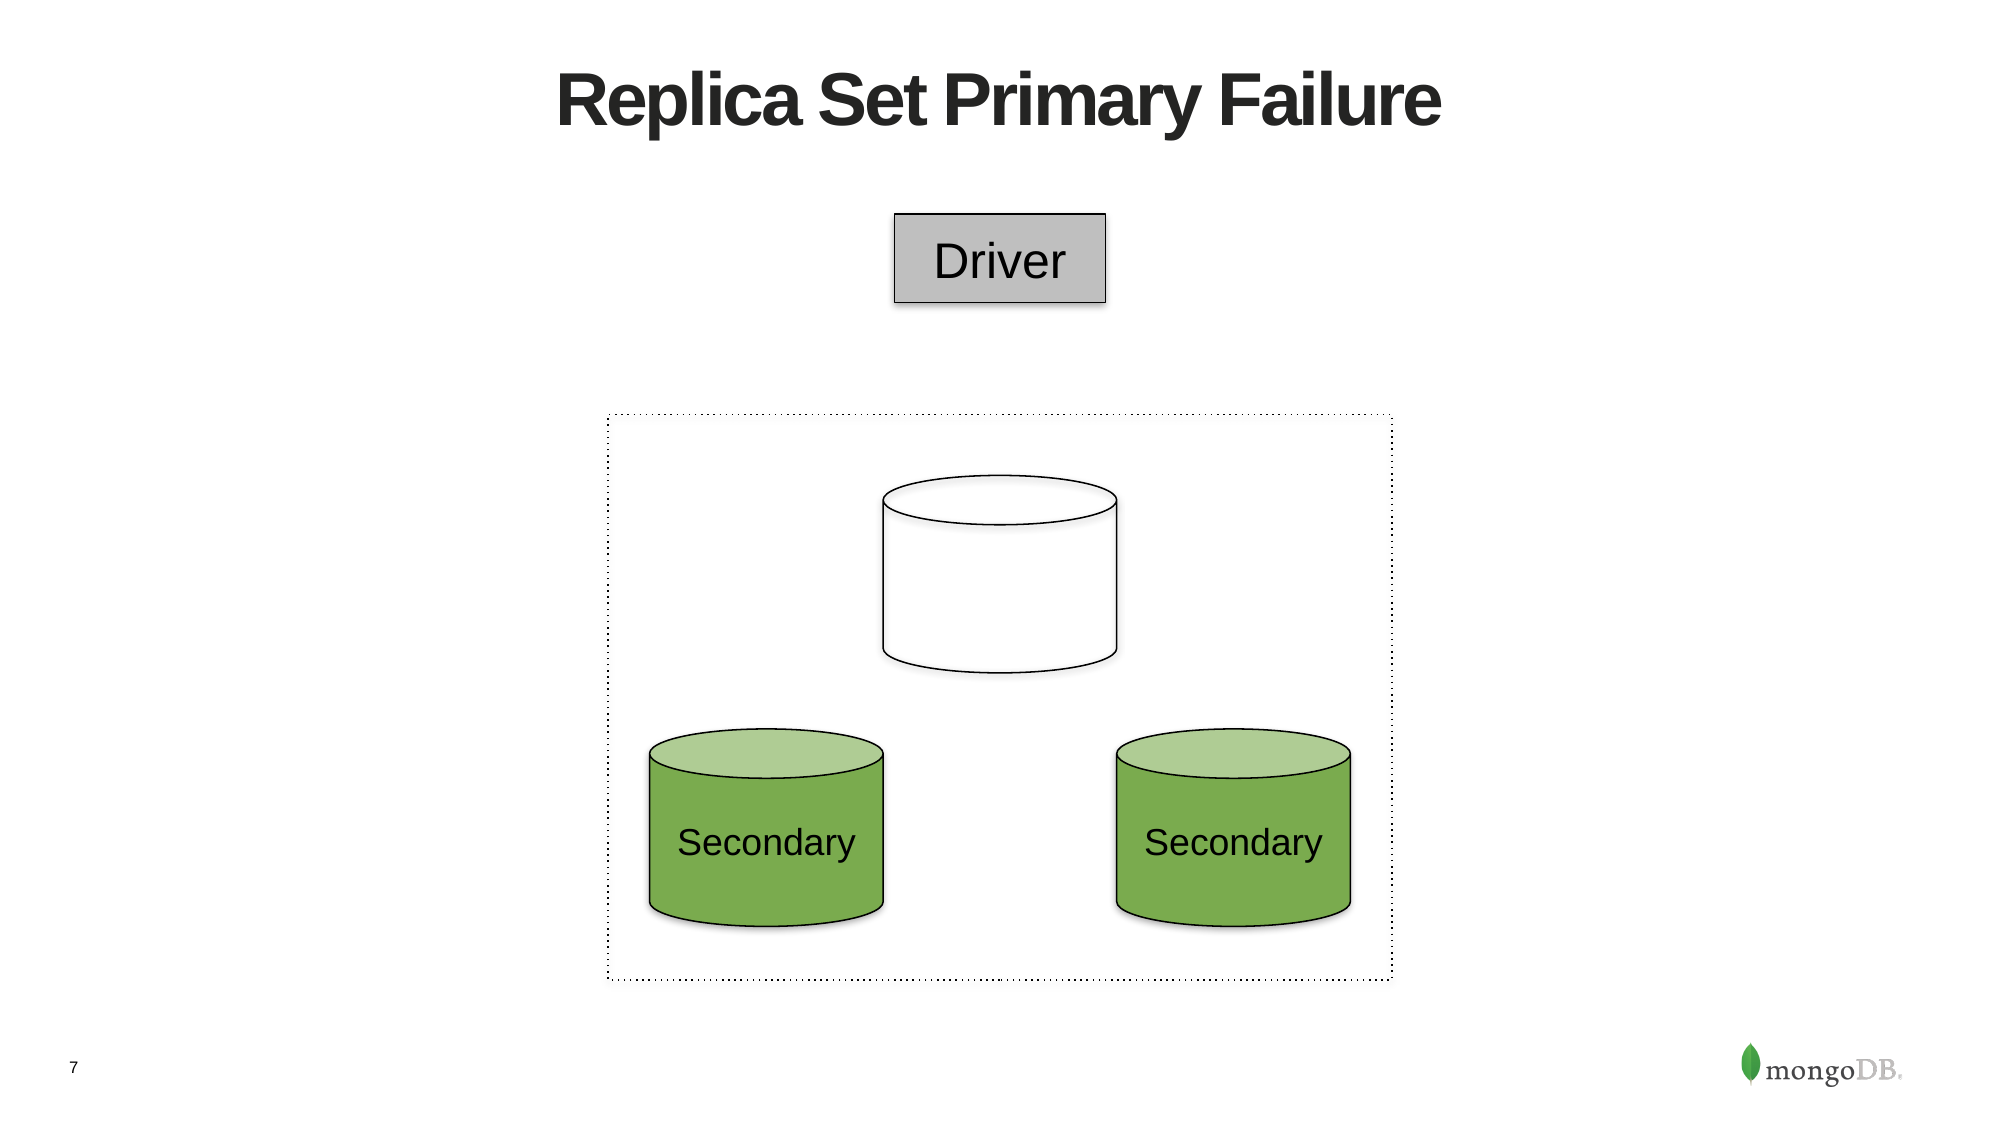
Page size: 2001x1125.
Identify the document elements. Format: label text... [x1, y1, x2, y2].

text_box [607, 414, 1393, 981]
text_box Driver [894, 213, 1106, 303]
title Replica Set Primary Failure [99, 1, 1900, 190]
